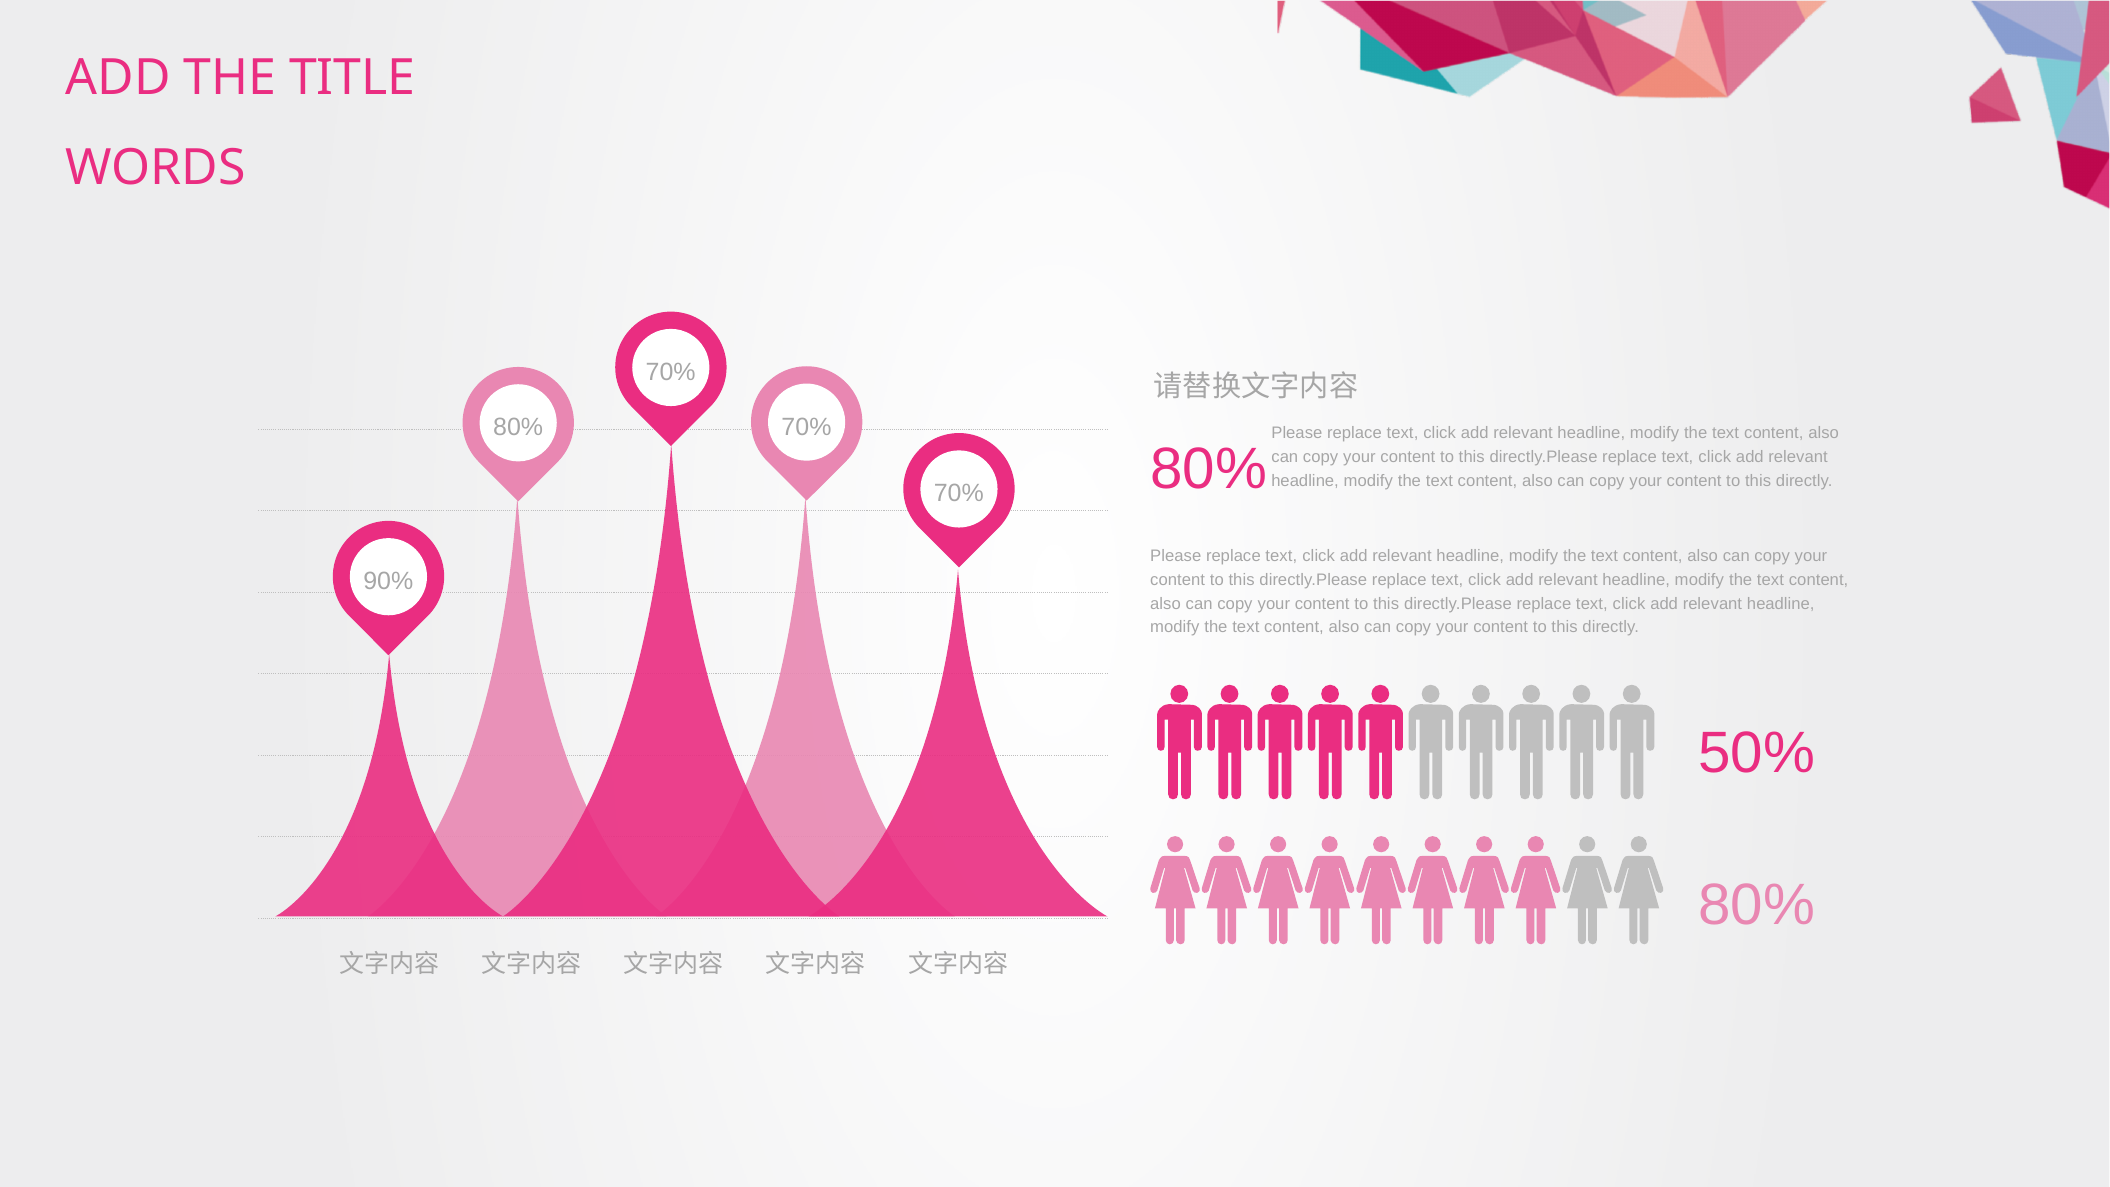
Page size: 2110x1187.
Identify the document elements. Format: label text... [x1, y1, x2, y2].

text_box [332, 520, 445, 633]
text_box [750, 366, 863, 478]
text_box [258, 429, 1108, 919]
text_box ADD THE TITLE WORDS [50, 7, 583, 202]
text_box 文字内容 [907, 941, 1009, 978]
picture [0, 0, 2110, 1187]
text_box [1157, 684, 1655, 800]
text_box 80% [1698, 852, 1816, 937]
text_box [903, 433, 1015, 545]
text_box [615, 311, 727, 423]
text_box Please replace text, click add relevant headline, modify the text content, also can copy your content to this directly.Please replace text, click add relevant headline, modify the text content, also can copy your content to this directly. [1271, 417, 1850, 490]
text_box 文字内容 [623, 941, 724, 978]
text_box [1149, 836, 1664, 945]
text_box 请替换文字内容 [1153, 360, 1463, 403]
text_box 文字内容 [339, 941, 440, 978]
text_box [462, 366, 574, 479]
text_box Please replace text, click add relevant headline, modify the text content, also can copy your content to this directly.Please replace text, click add relevant headline, modify the text content, also can copy your content to this directly.Please replace text, click add relevant headline, modify the text content, also can copy your content to this directly. [1150, 540, 1850, 637]
text_box 50% [1698, 700, 1816, 785]
text_box 文字内容 [481, 941, 582, 978]
text_box 文字内容 [765, 941, 866, 978]
text_box 80% [1150, 416, 1268, 501]
